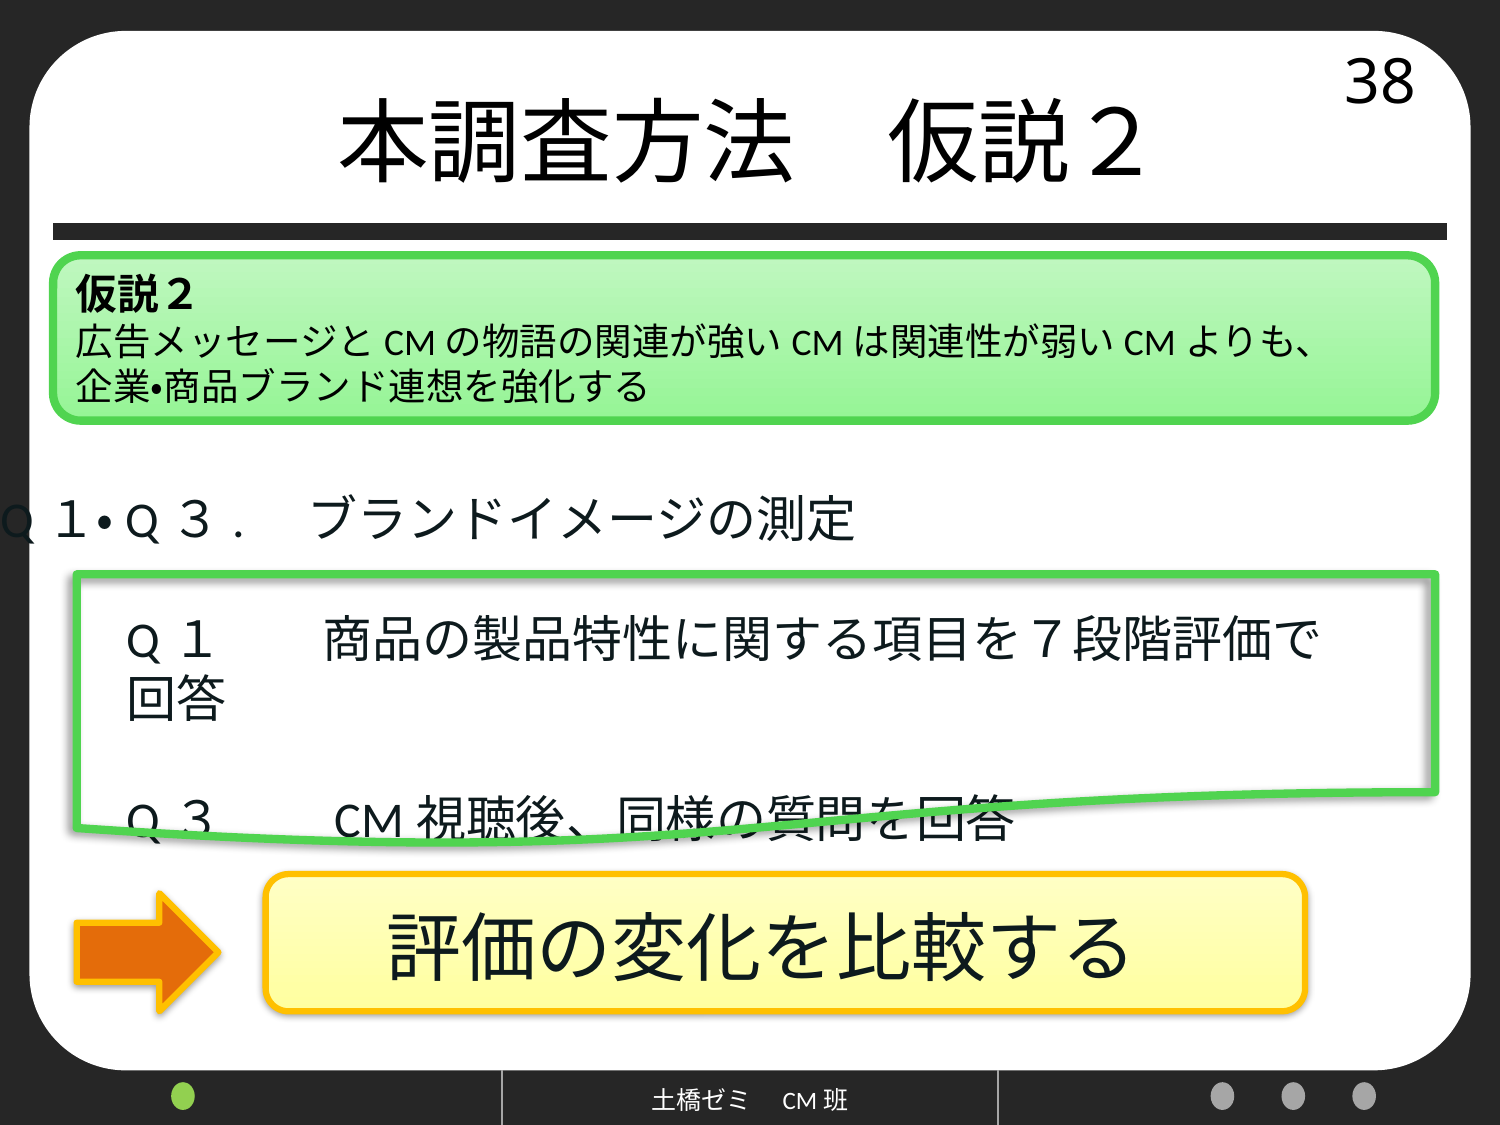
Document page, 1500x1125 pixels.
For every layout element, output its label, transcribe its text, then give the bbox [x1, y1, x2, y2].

footer 土橋ゼミ CM班 [512, 1069, 988, 1125]
text_box Q１・Q３. ブランドイメージの測定 [0, 479, 872, 600]
text_box [264, 915, 1306, 1013]
text_box 仮説２ 広告メッセージとCMの物語の関連が強いCMは関連性が弱いCMよりも、 企業・商品ブランド連想を強化する [50, 253, 1438, 423]
text_box [73, 890, 222, 1015]
text_box 評価の変化を比較する [371, 893, 1258, 998]
title 本調査方法 仮説２ [75, 45, 1425, 233]
text_box [74, 572, 1438, 845]
slide_number 38 [1080, 53, 1431, 114]
text_box Q１ 商品の製品特性に関する項目を７段階評価で回答 Q３ CM視聴後、同様の質問を回答 [112, 805, 1365, 915]
